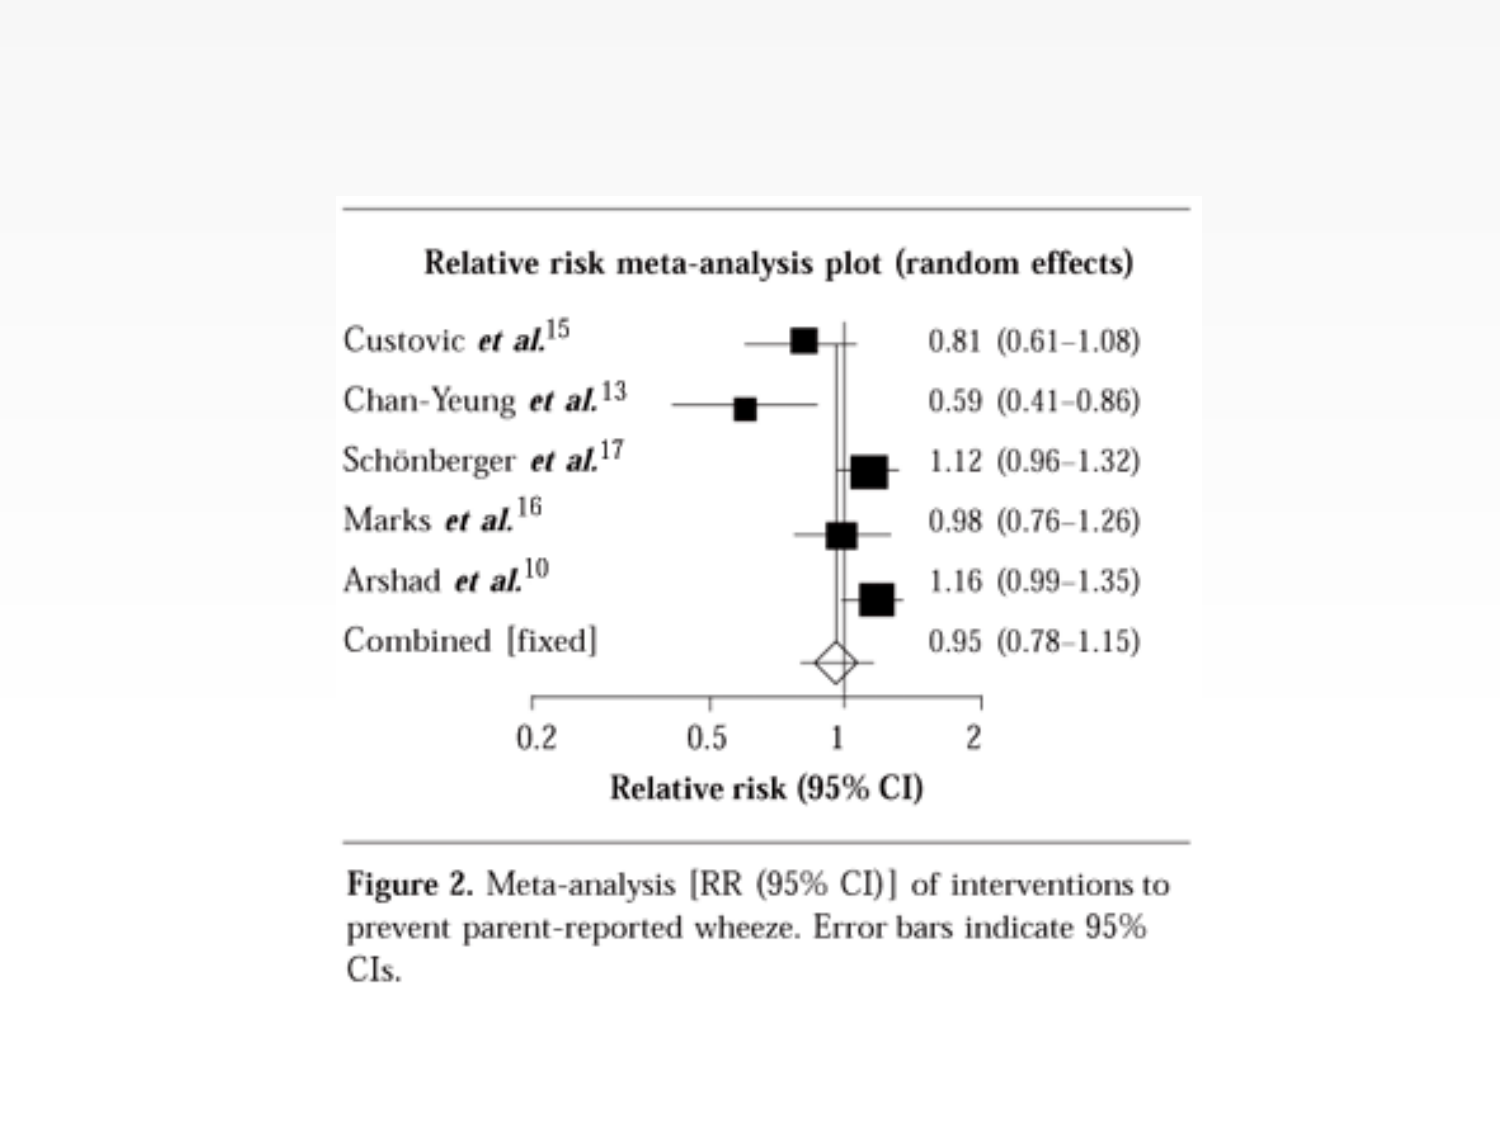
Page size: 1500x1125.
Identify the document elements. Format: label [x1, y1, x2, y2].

list [336, 196, 1202, 996]
